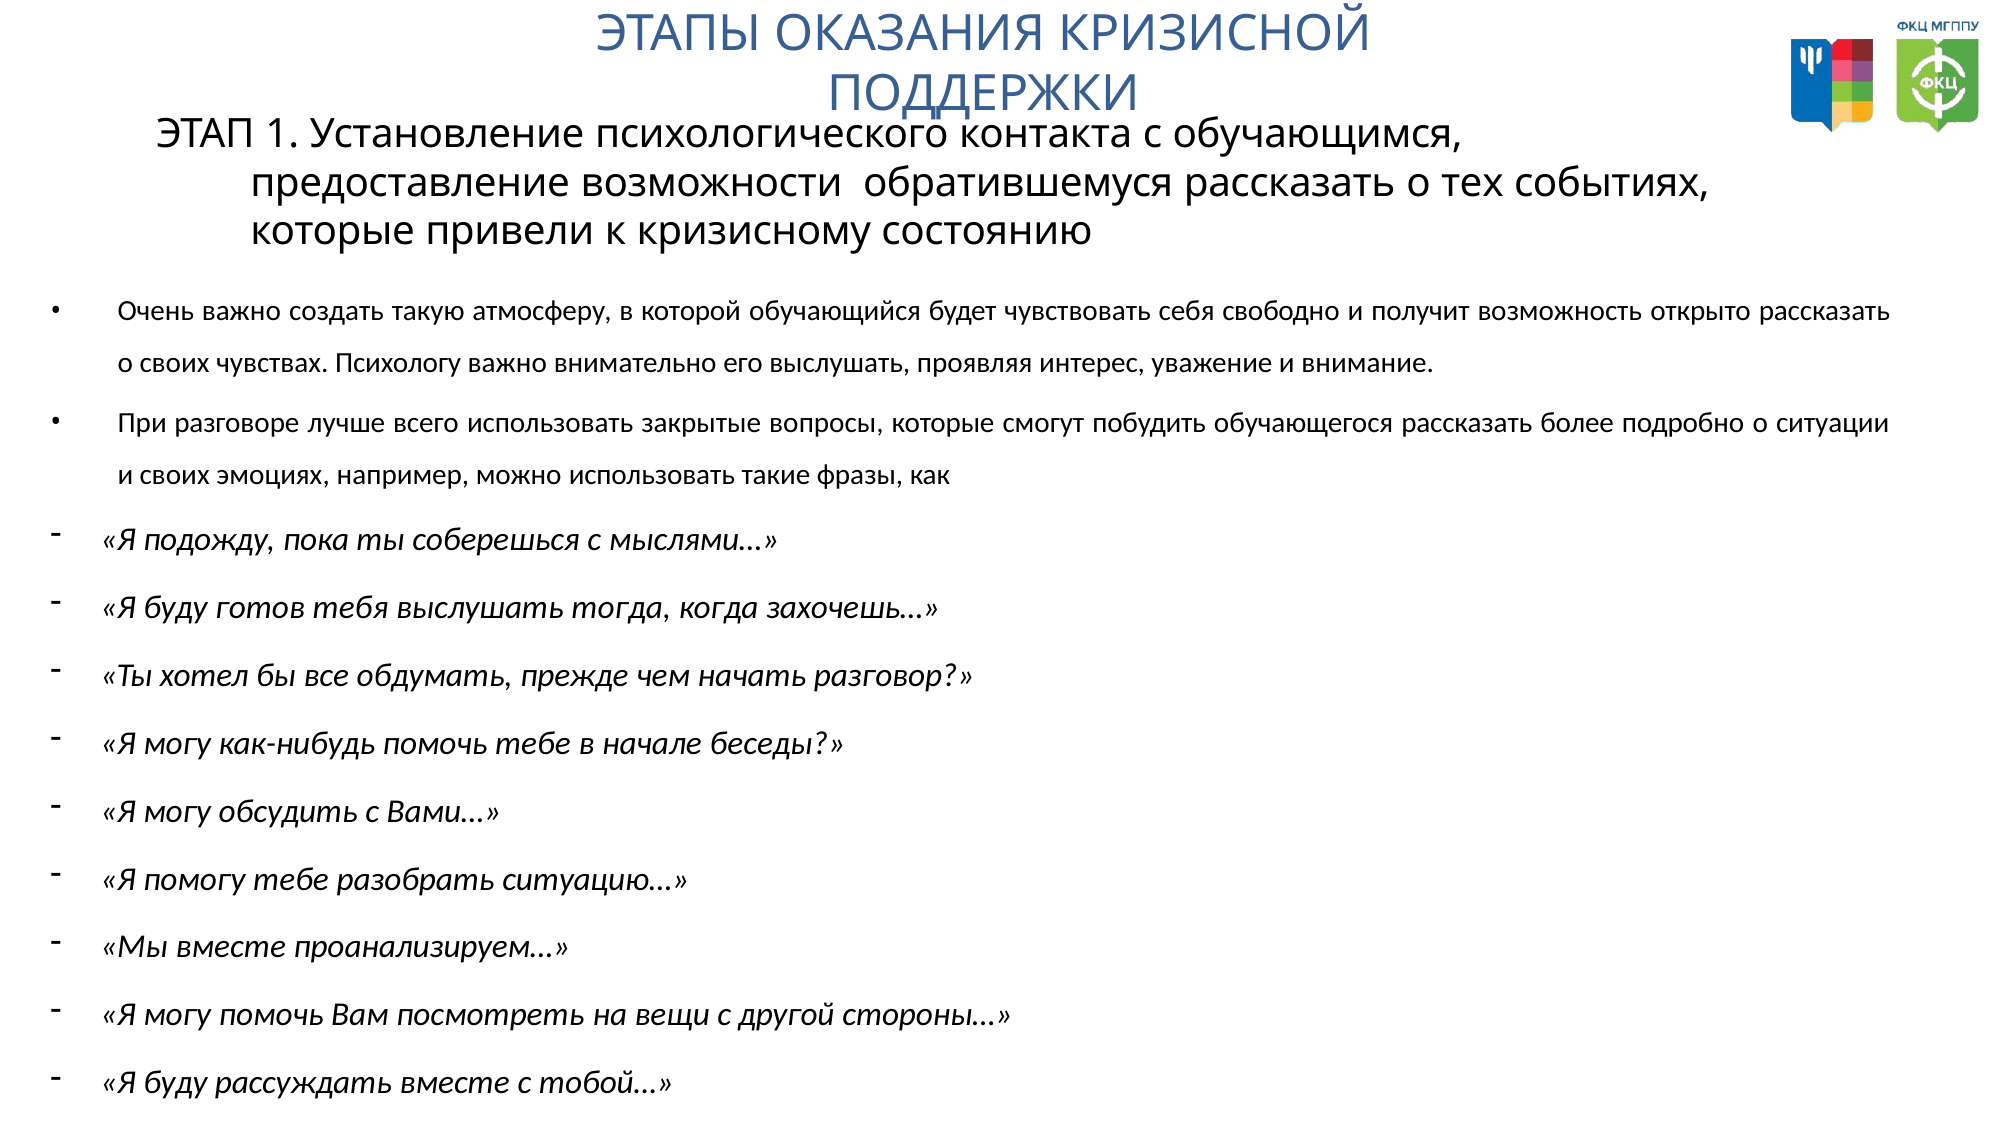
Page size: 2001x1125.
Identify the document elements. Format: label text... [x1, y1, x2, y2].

picture [1773, 0, 2000, 150]
text_box ЭТАП 1. Установление психологического контакта с обучающимся, предоставление возможности обратившемуся рассказать о тех событиях, которые привели к кризисному состоянию Очень важно создать такую атмосферу, в которой обучающийся будет чувствовать себя свободно и получит возможность открыто рассказать о своих чувствах. Психологу важно внимательно его выслушать, проявляя интерес, уважение и внимание. При разговоре лучше всего использовать закрытые вопросы, которые смогут побудить обучающегося рассказать более подробно о ситуации и своих эмоциях, например, можно использовать такие фразы, как «Я подожду, пока ты соберешься с мыслями…» «Я буду готов тебя выслушать тогда, когда захочешь…» «Ты хотел бы все обдумать, прежде чем начать разговор?» «Я могу как-нибудь помочь тебе в начале беседы?» «Я могу обсудить с Вами…» «Я помогу тебе разобрать ситуацию…» «Мы вместе проанализируем…» «Я могу помочь Вам посмотреть на вещи с другой стороны…» «Я буду рассуждать вместе с тобой…» [49, 106, 1899, 1101]
title ЭТАПЫ ОКАЗАНИЯ КРИЗИСНОЙ ПОДДЕРЖКИ [509, 0, 1458, 106]
